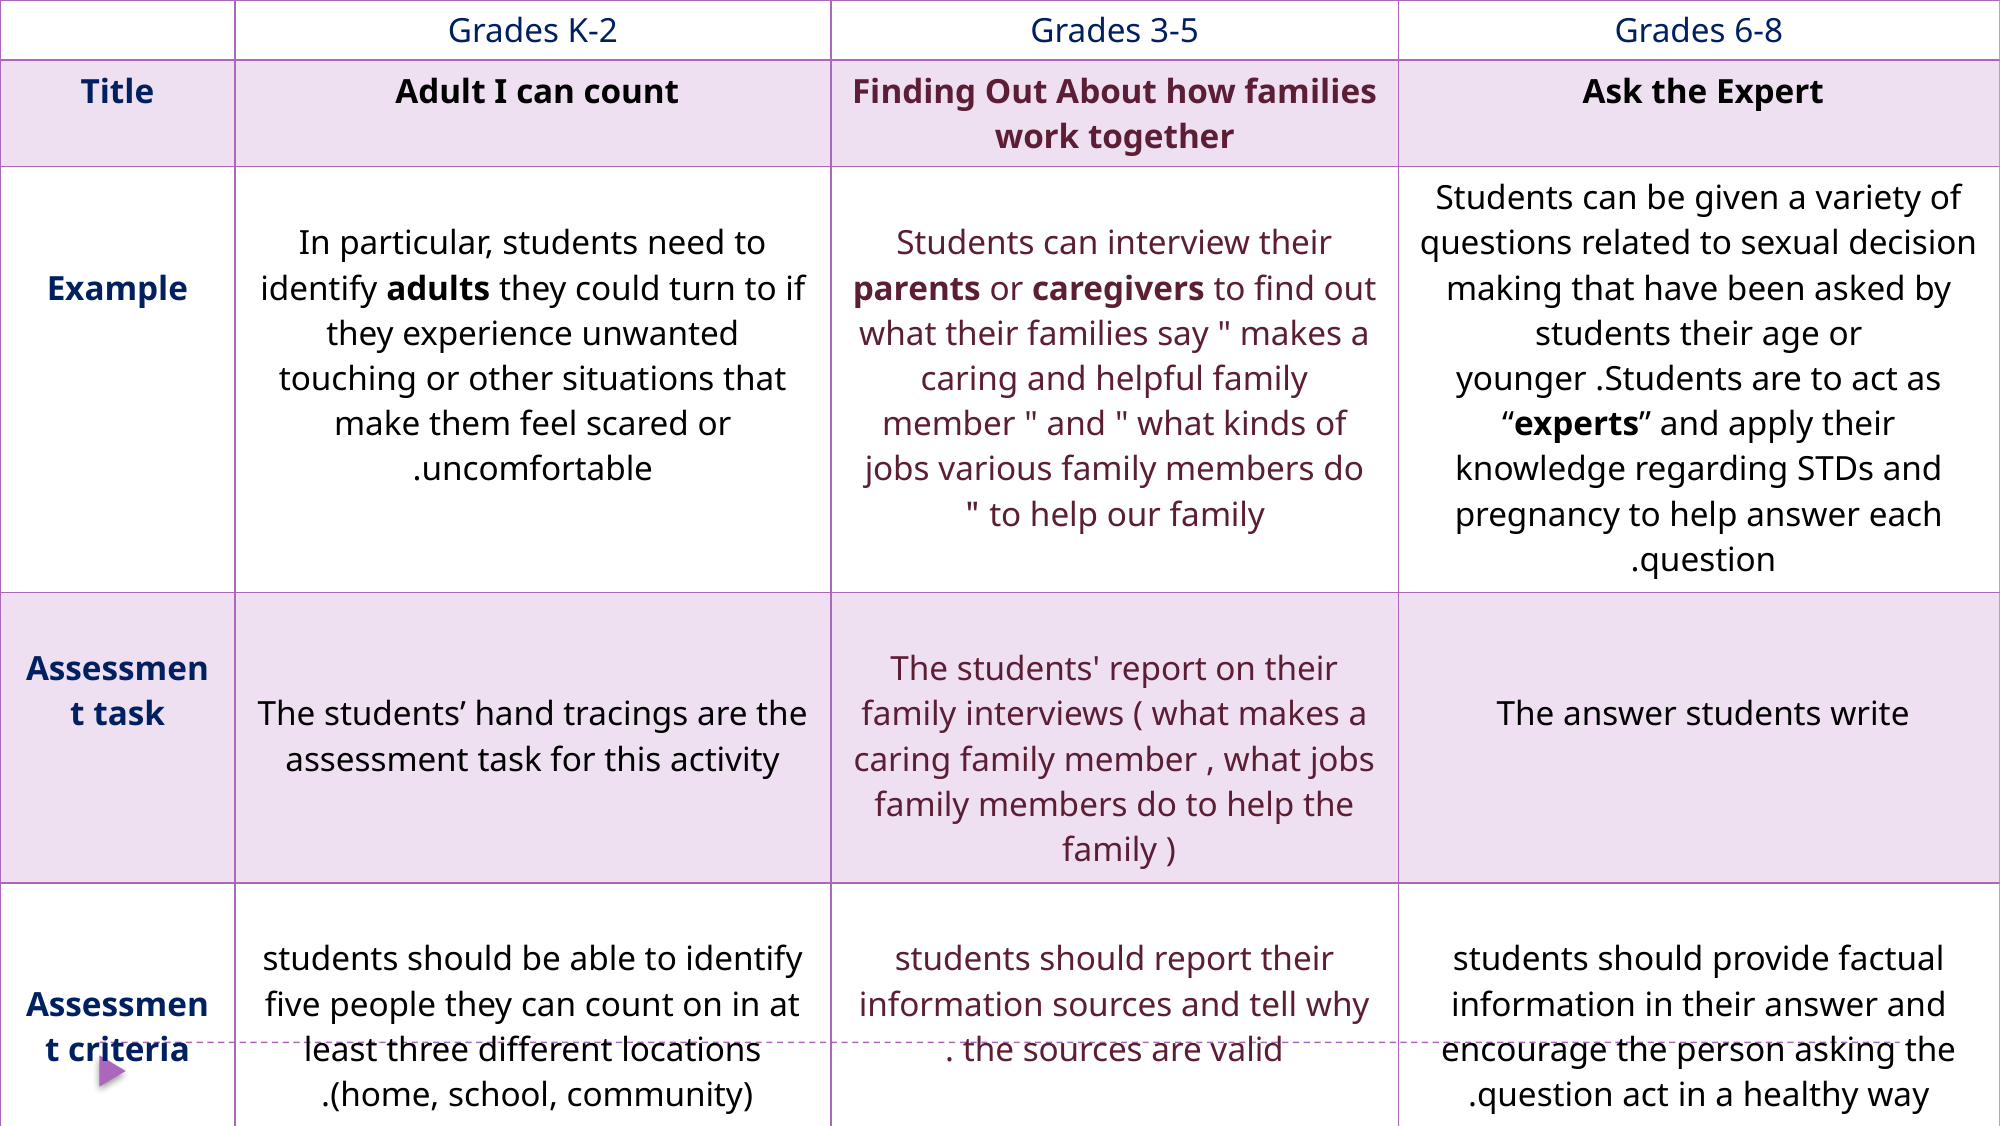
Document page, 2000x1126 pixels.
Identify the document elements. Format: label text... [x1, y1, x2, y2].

table_cell Title [1, 61, 234, 166]
table_cell The answer students write [1399, 593, 1999, 882]
table_cell Students can be given a variety of questions related to sexual decision making that have been asked by students their age or younger .Students are to act as “experts” and apply their knowledge regarding STDs and pregnancy to help answer each question. [1399, 167, 1999, 592]
table_cell Assessment criteria [1, 884, 234, 1126]
table_cell students should be able to identify five people they can count on in at least three different locations (home, school, community). [236, 884, 830, 1126]
table_header Grades 6-8 [1399, 1, 1999, 59]
table_cell Adult I can count [236, 61, 830, 166]
table_cell The students' report on their family interviews ( what makes a caring family member , what jobs family members do to help the family ) [832, 593, 1398, 882]
table_cell Assessment task [1, 593, 234, 882]
table_header [1, 1, 234, 59]
table_cell Students can interview their parents or caregivers to find out what their families say " makes a caring and helpful family member " and " what kinds of jobs various family members do to help our family " [832, 167, 1398, 592]
table_cell In particular, students need to identify adults they could turn to if they experience unwanted touching or other situations that make them feel scared or uncomfortable. [236, 167, 830, 592]
table_header Grades 3-5 [832, 1, 1398, 59]
table_cell students should provide factual information in their answer and encourage the person asking the question act in a healthy way. [1399, 884, 1999, 1126]
table_cell Finding Out About how families work together [832, 61, 1398, 166]
table_cell Ask the Expert [1399, 61, 1999, 166]
table_header Grades K-2 [236, 1, 830, 59]
table_cell students should report their information sources and tell why the sources are valid . [832, 884, 1398, 1126]
table_cell The students’ hand tracings are the assessment task for this activity [236, 593, 830, 882]
table_cell Example [1, 167, 234, 592]
